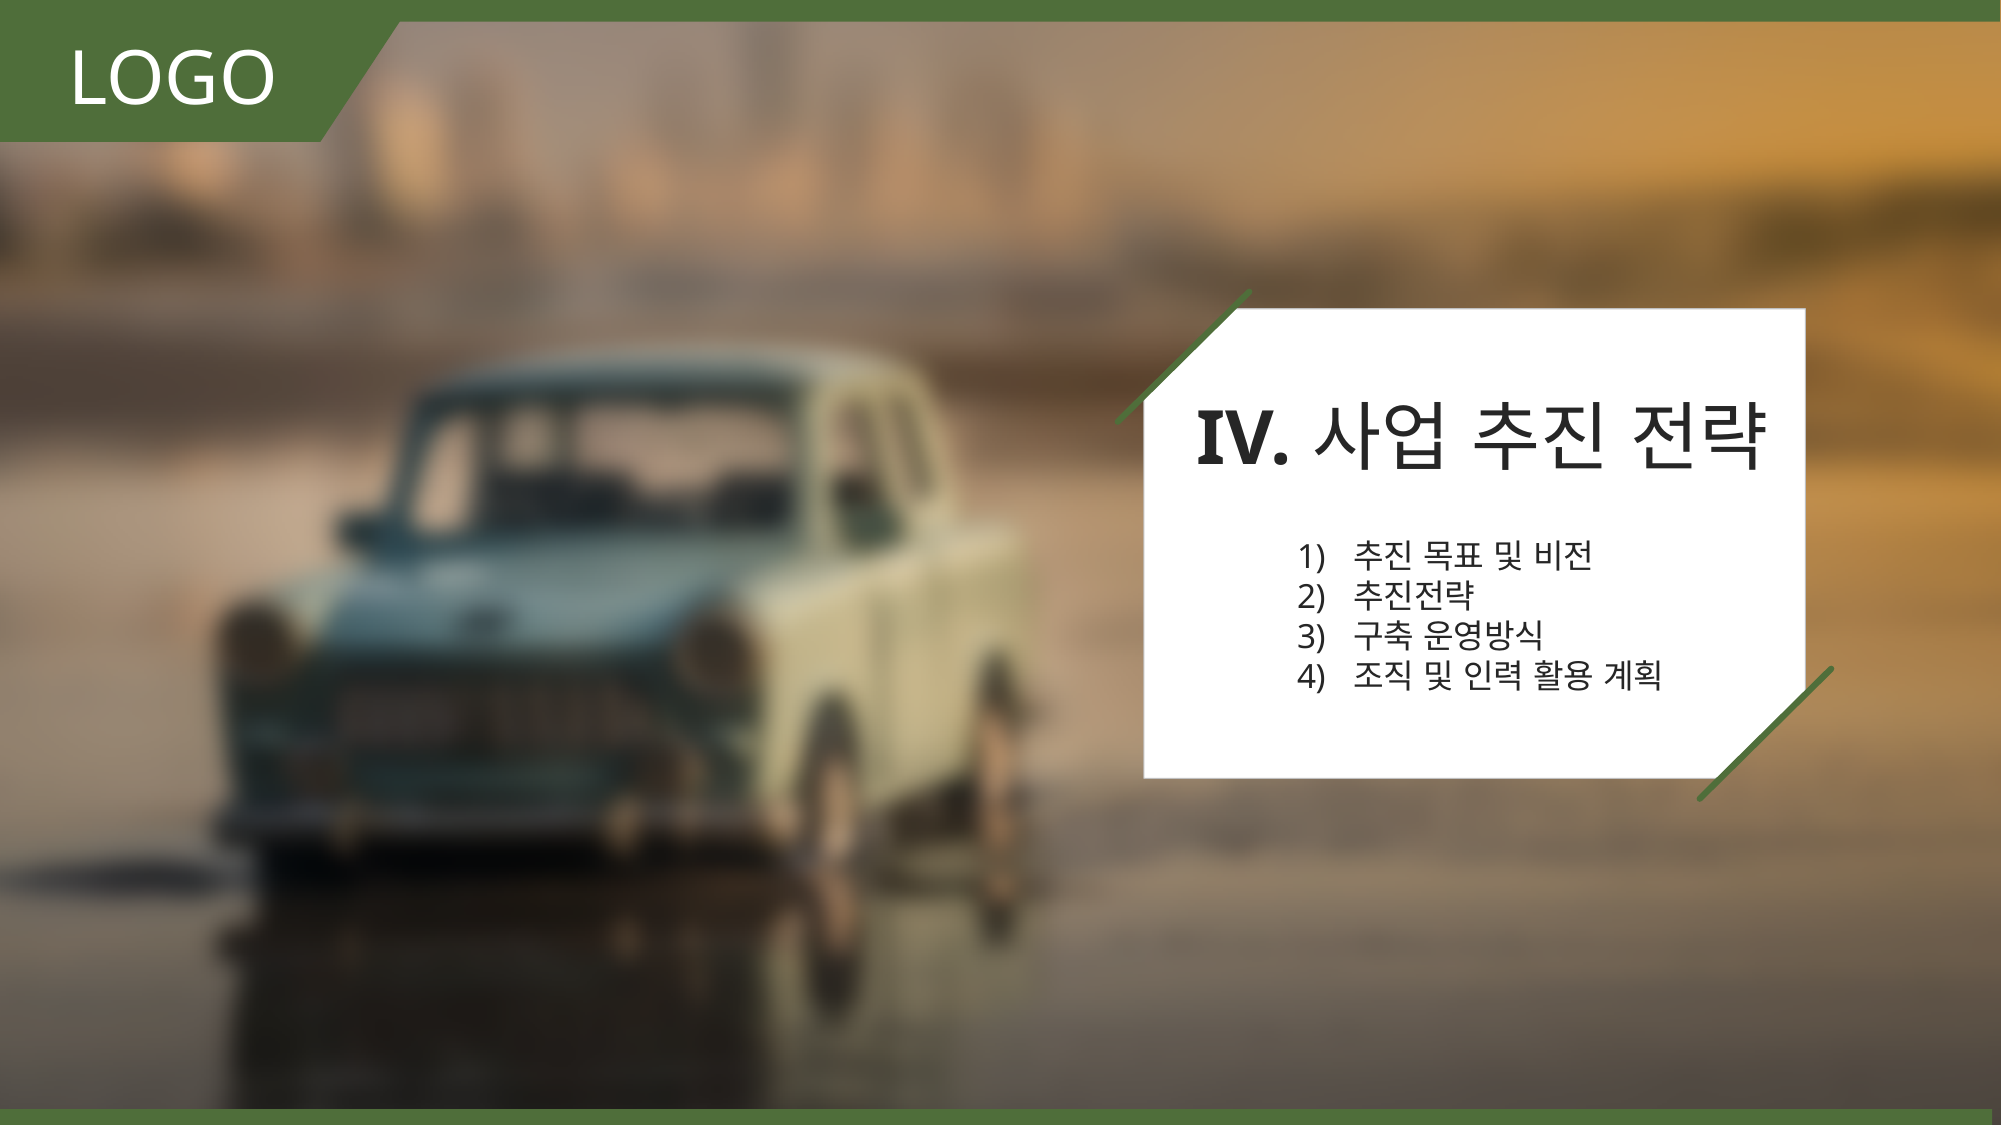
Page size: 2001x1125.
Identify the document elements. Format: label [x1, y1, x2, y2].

picture [0, 0, 2001, 1125]
text_box [1117, 291, 1832, 799]
text_box [0, 0, 2000, 143]
